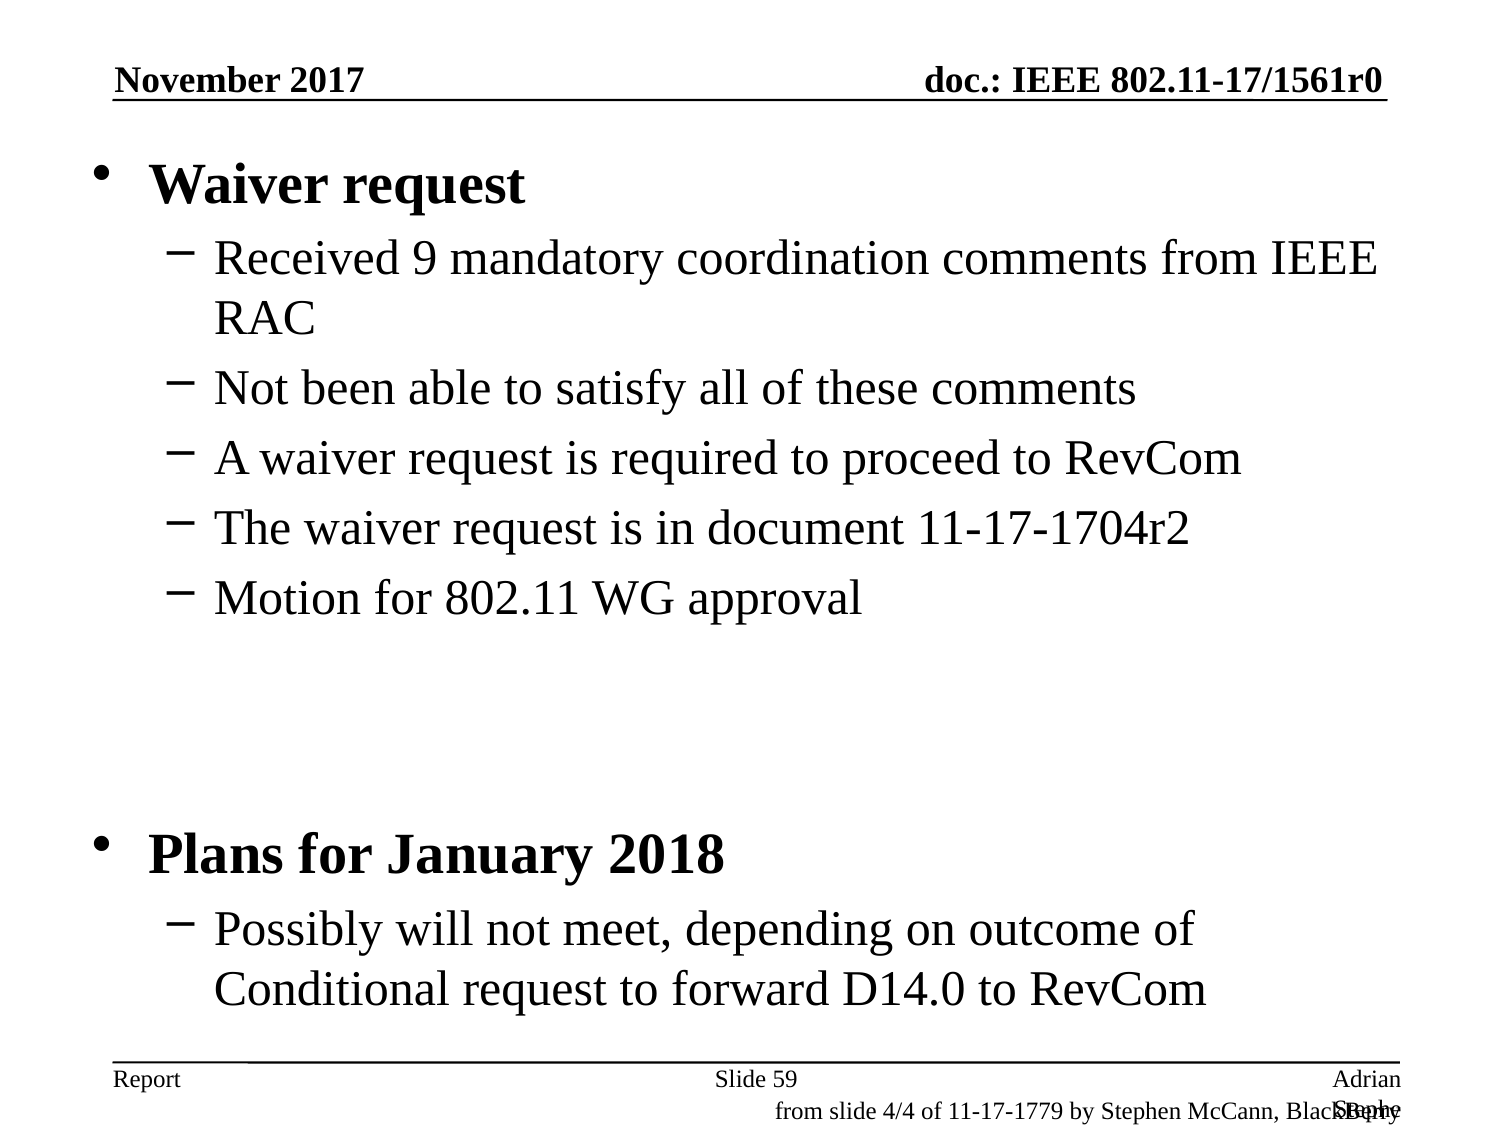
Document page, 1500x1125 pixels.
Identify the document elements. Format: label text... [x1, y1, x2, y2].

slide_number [114, 54, 374, 101]
text_box from slide 4/4 of 11-17-1779 by Stephen McCann, BlackBerry [343, 1087, 1417, 1125]
footer Adrian Stephens, Intel Corporation [1324, 1071, 1402, 1087]
slide_number Slide 59 [711, 1061, 801, 1093]
list Waiver request Received 9 mandatory coordination comments from IEEE RAC Not been able to satisfy all of these comments A waiver request is required to proceed to RevCom The waiver request is in document 11-17-1704r2 Motion for 802.11 WG approval Plans for January 2018 Possibly will not meet, depending on outcome of Conditional request to forward D14.0 to RevCom [76, 137, 1415, 1071]
